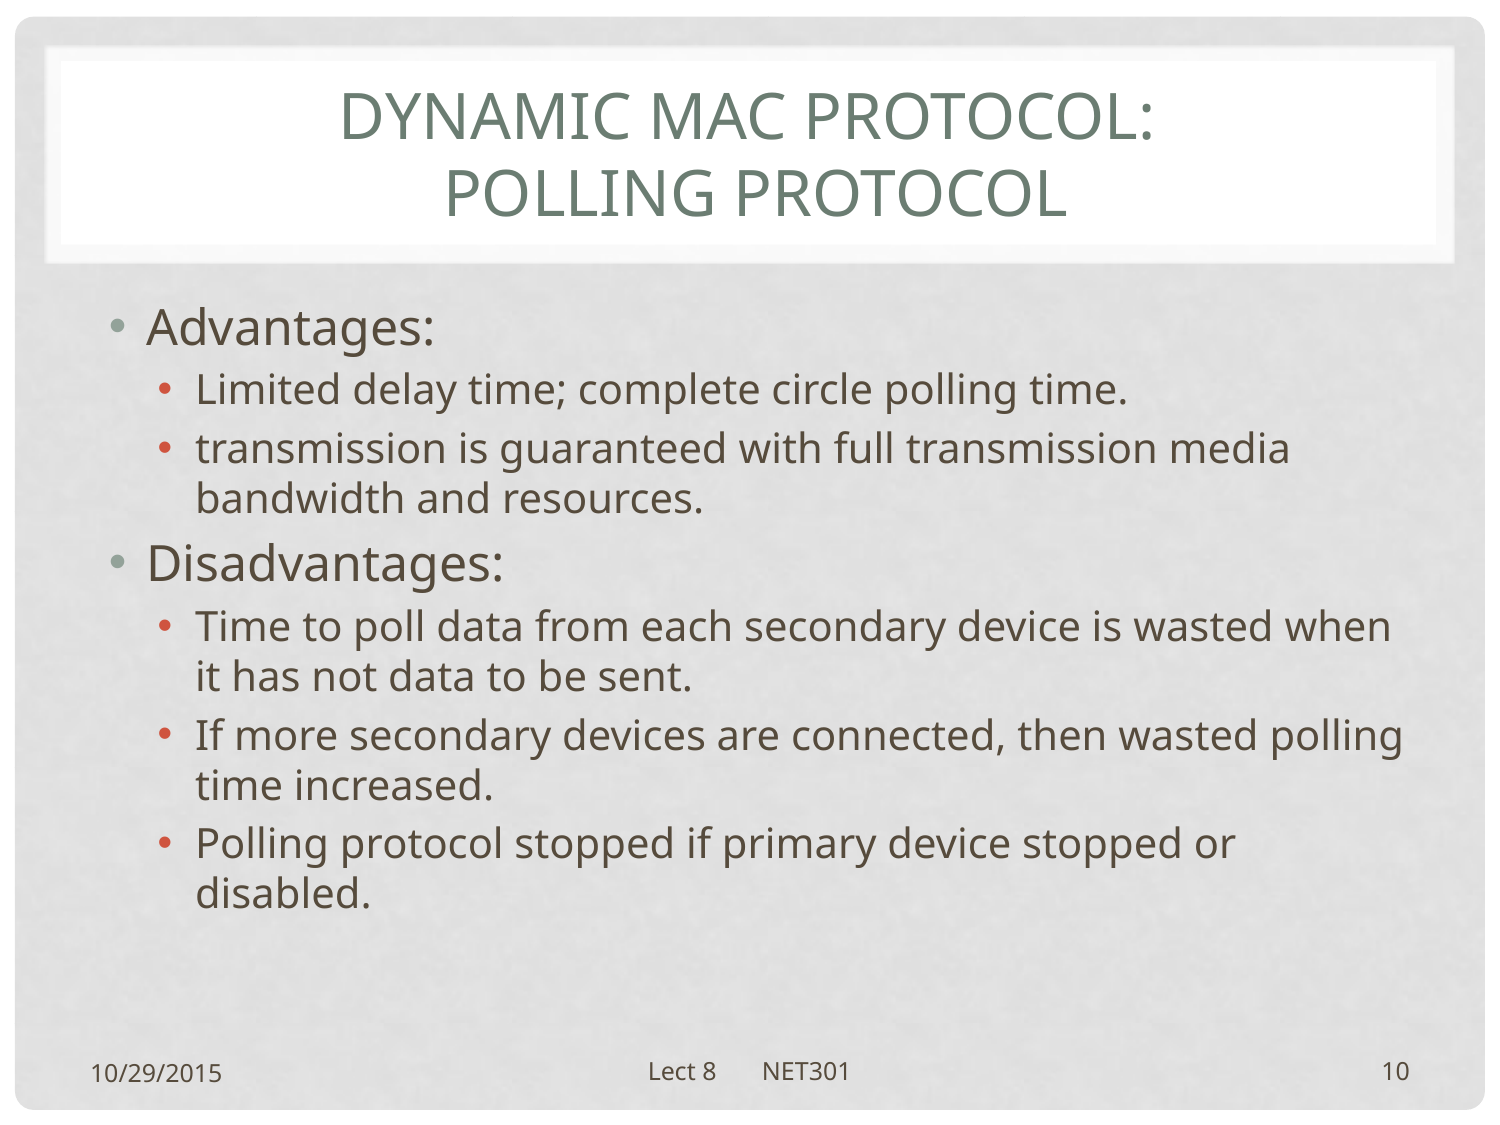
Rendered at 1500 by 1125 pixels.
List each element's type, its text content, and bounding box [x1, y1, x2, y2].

title Dynamic mac protocol: polling protocol [69, 66, 1425, 238]
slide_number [75, 1042, 425, 1103]
footer Lect 8 NET301 [512, 1042, 988, 1103]
list Advantages: Limited delay time; complete circle polling time. transmission is guaranteed with full transmission media bandwidth and resources. Disadvantages: Time to poll data from each secondary device is wasted when it has not data to be sent. If more secondary devices are connected, then wasted polling time increased. Polling protocol stopped if primary device stopped or disabled. [75, 287, 1425, 1005]
slide_number 10 [1074, 1042, 1425, 1103]
